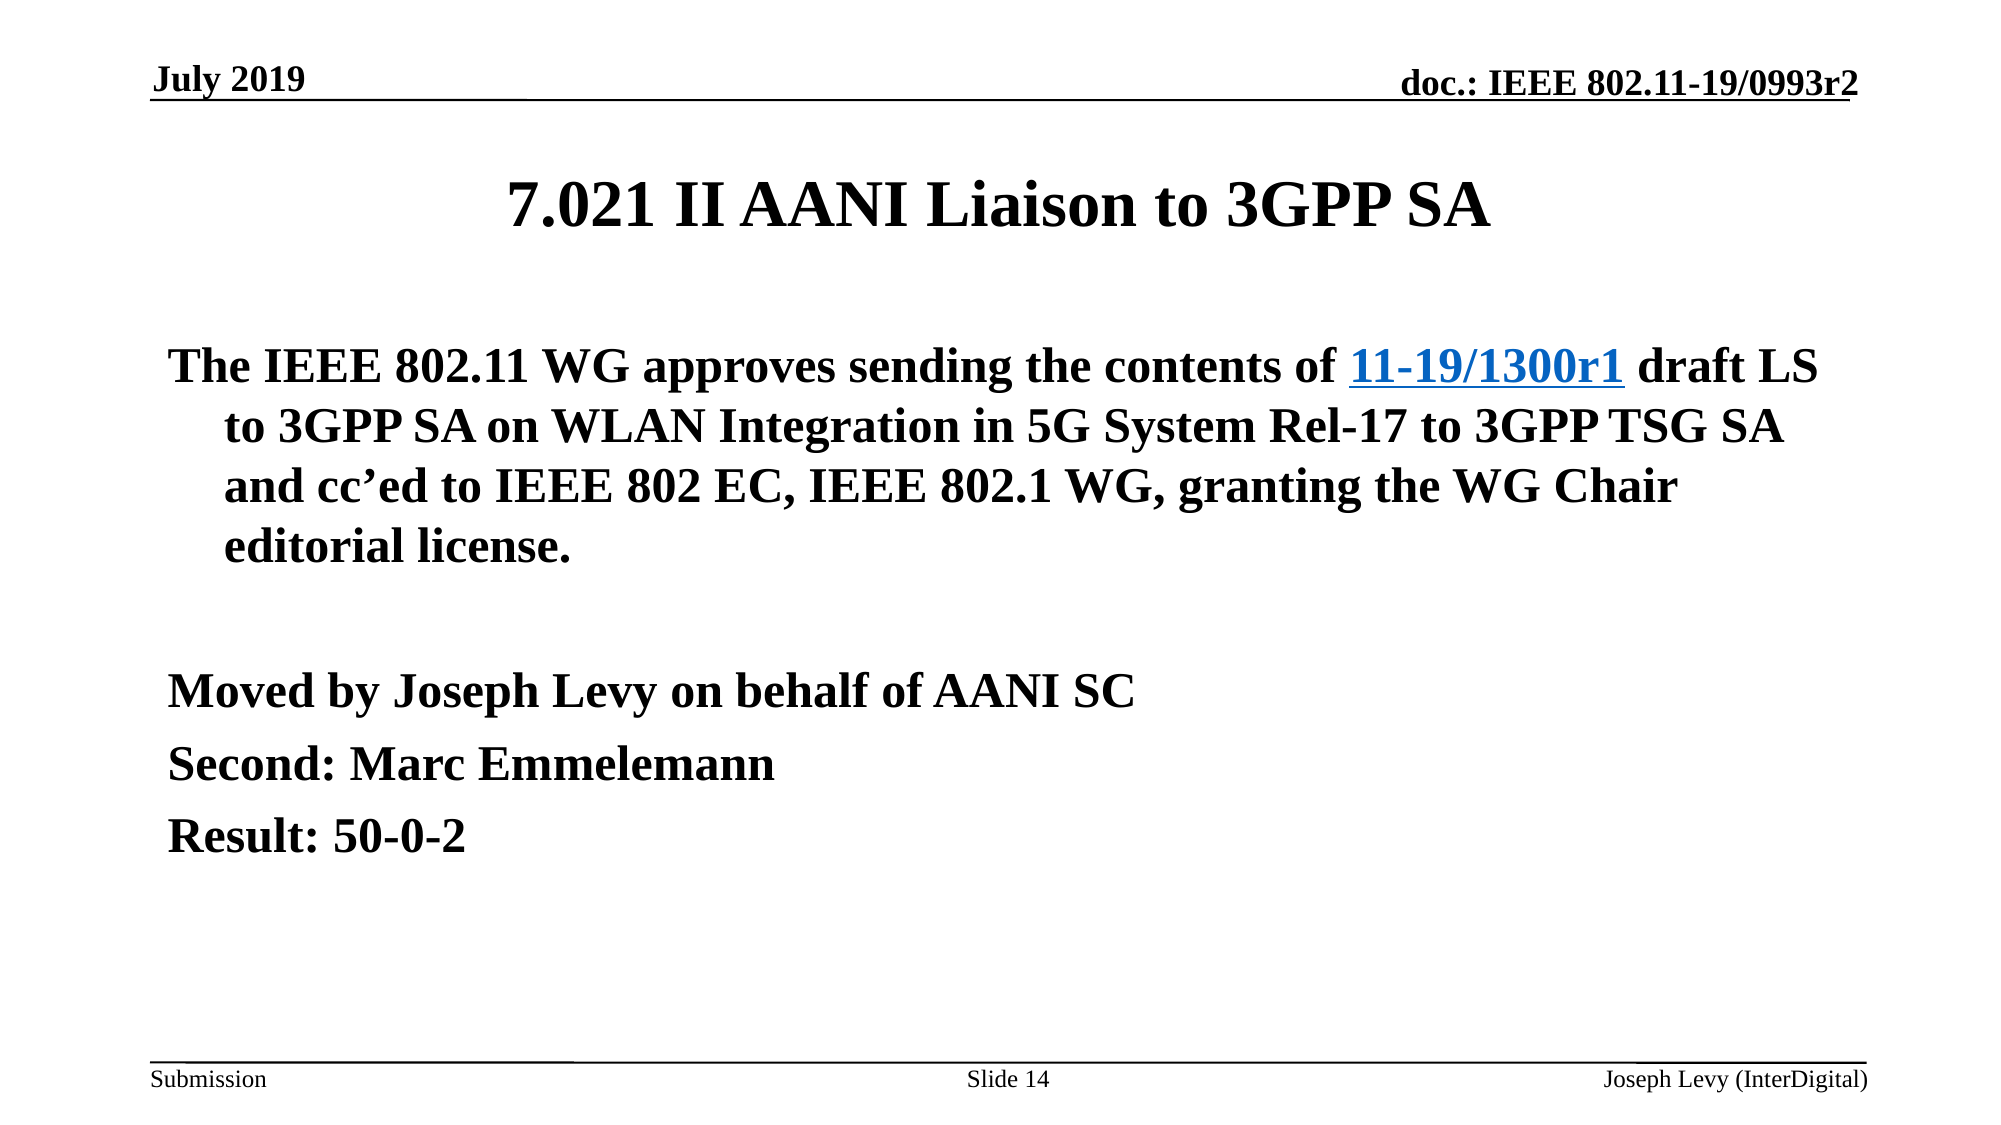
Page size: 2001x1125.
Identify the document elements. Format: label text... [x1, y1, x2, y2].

title 7.021 II AANI Liaison to 3GPP SA [149, 112, 1850, 288]
footer Joseph Levy (InterDigital) [1171, 1061, 1869, 1093]
list The IEEE 802.11 WG approves sending the contents of 11-19/1300r1 draft LS to 3GPP SA on WLAN Integration in 5G System Rel-17 to 3GPP TSG SA and cc’ed to IEEE 802 EC, IEEE 802.1 WG, granting the WG Chair editorial license. Moved by Joseph Levy on behalf of AANI SC Second: Marc Emmelemann Result: 50-0-2 [152, 324, 1853, 1063]
slide_number Slide 14 [950, 1061, 1067, 1123]
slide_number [152, 54, 563, 100]
